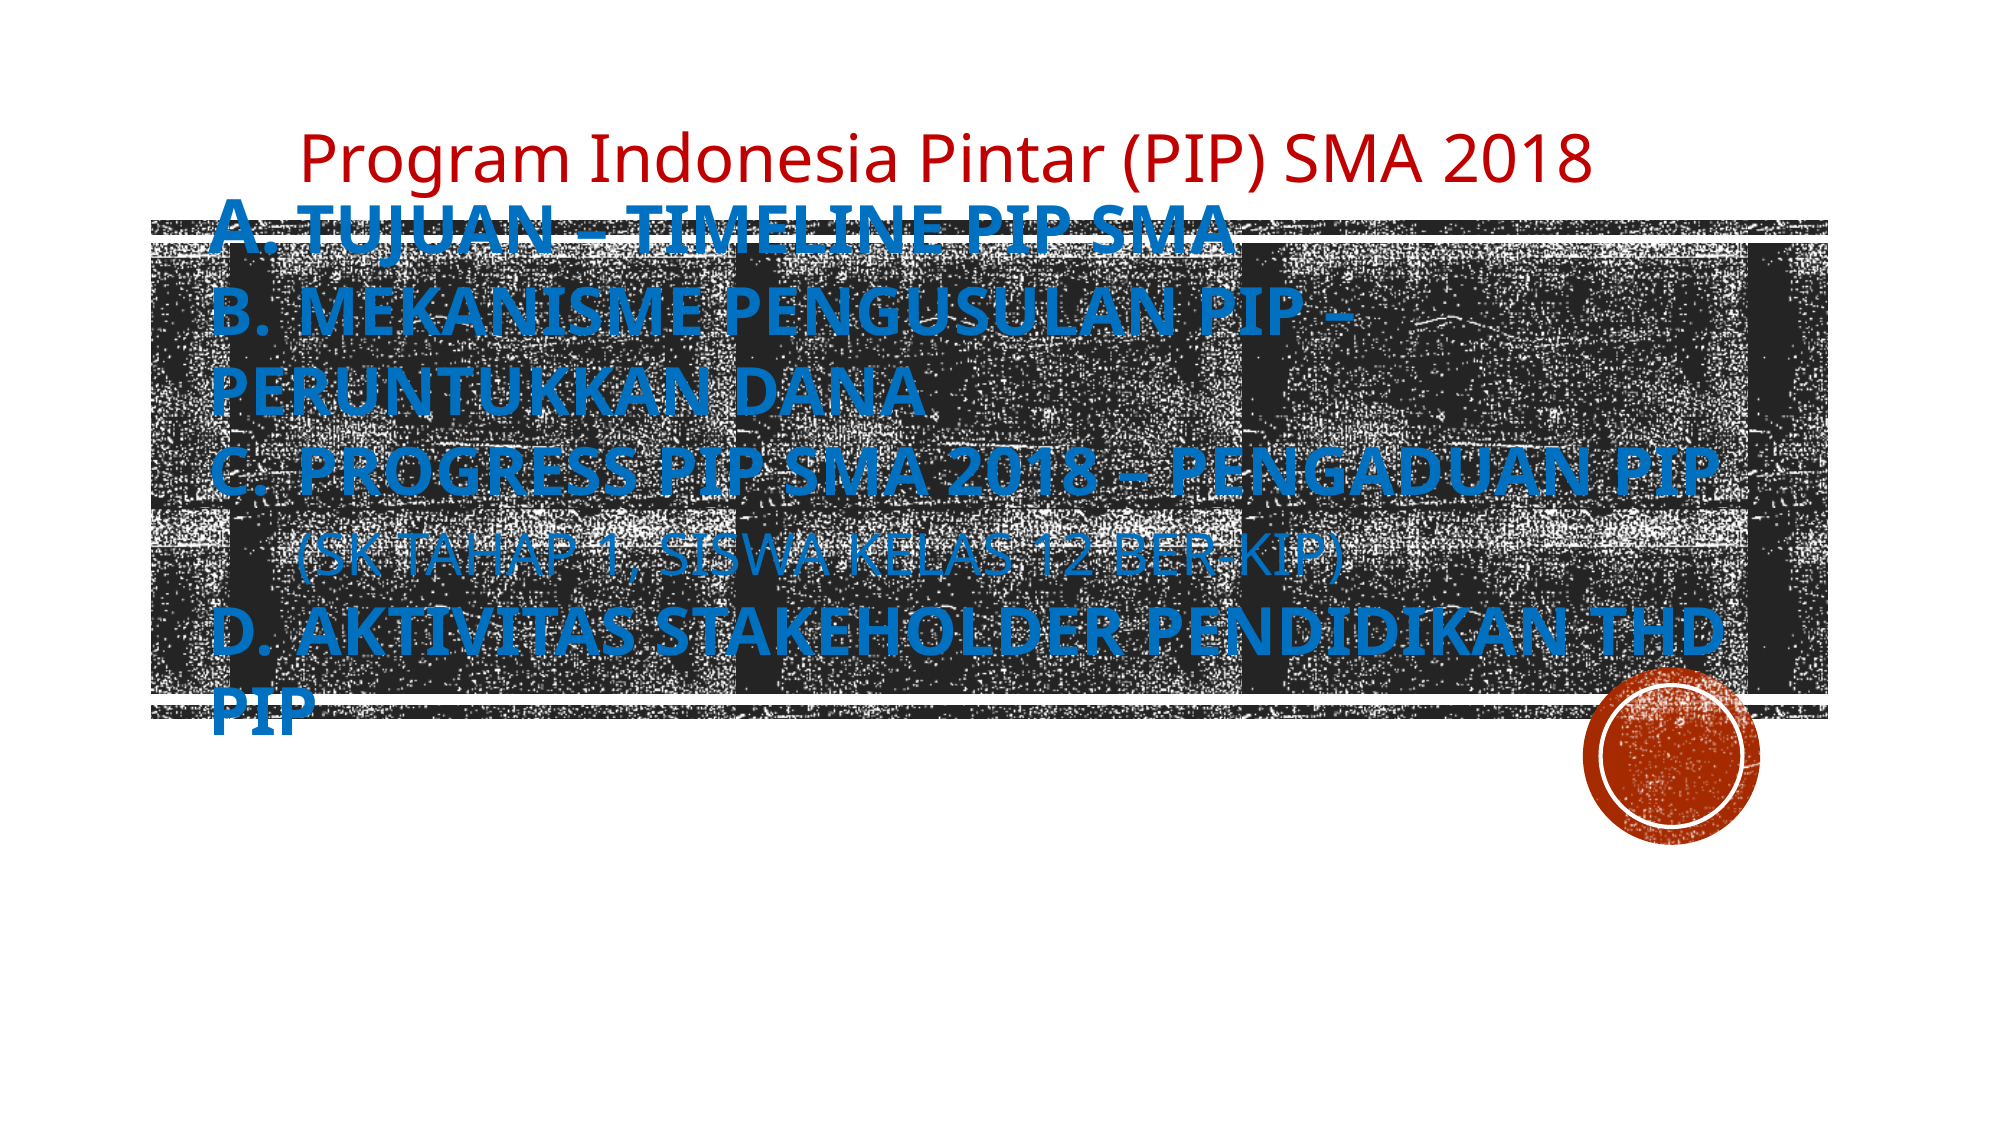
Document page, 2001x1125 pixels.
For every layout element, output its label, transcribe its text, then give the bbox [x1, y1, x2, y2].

subtitle Program Indonesia Pintar (PIP) SMA 2018 [283, 117, 1740, 208]
title A. Tujuan – TIMELINE PIP SMA b. Mekanisme Pengusulan PIP – PERUNTUKKAN dana c. Progress PIP sma 2018 – PENGADUAN PIP (SK Tahap 1, Siswa Kelas 12 ber-KIP) D. AKTIVITAS stakeholder PENDIDIKAN THD PIP [193, 246, 1829, 681]
